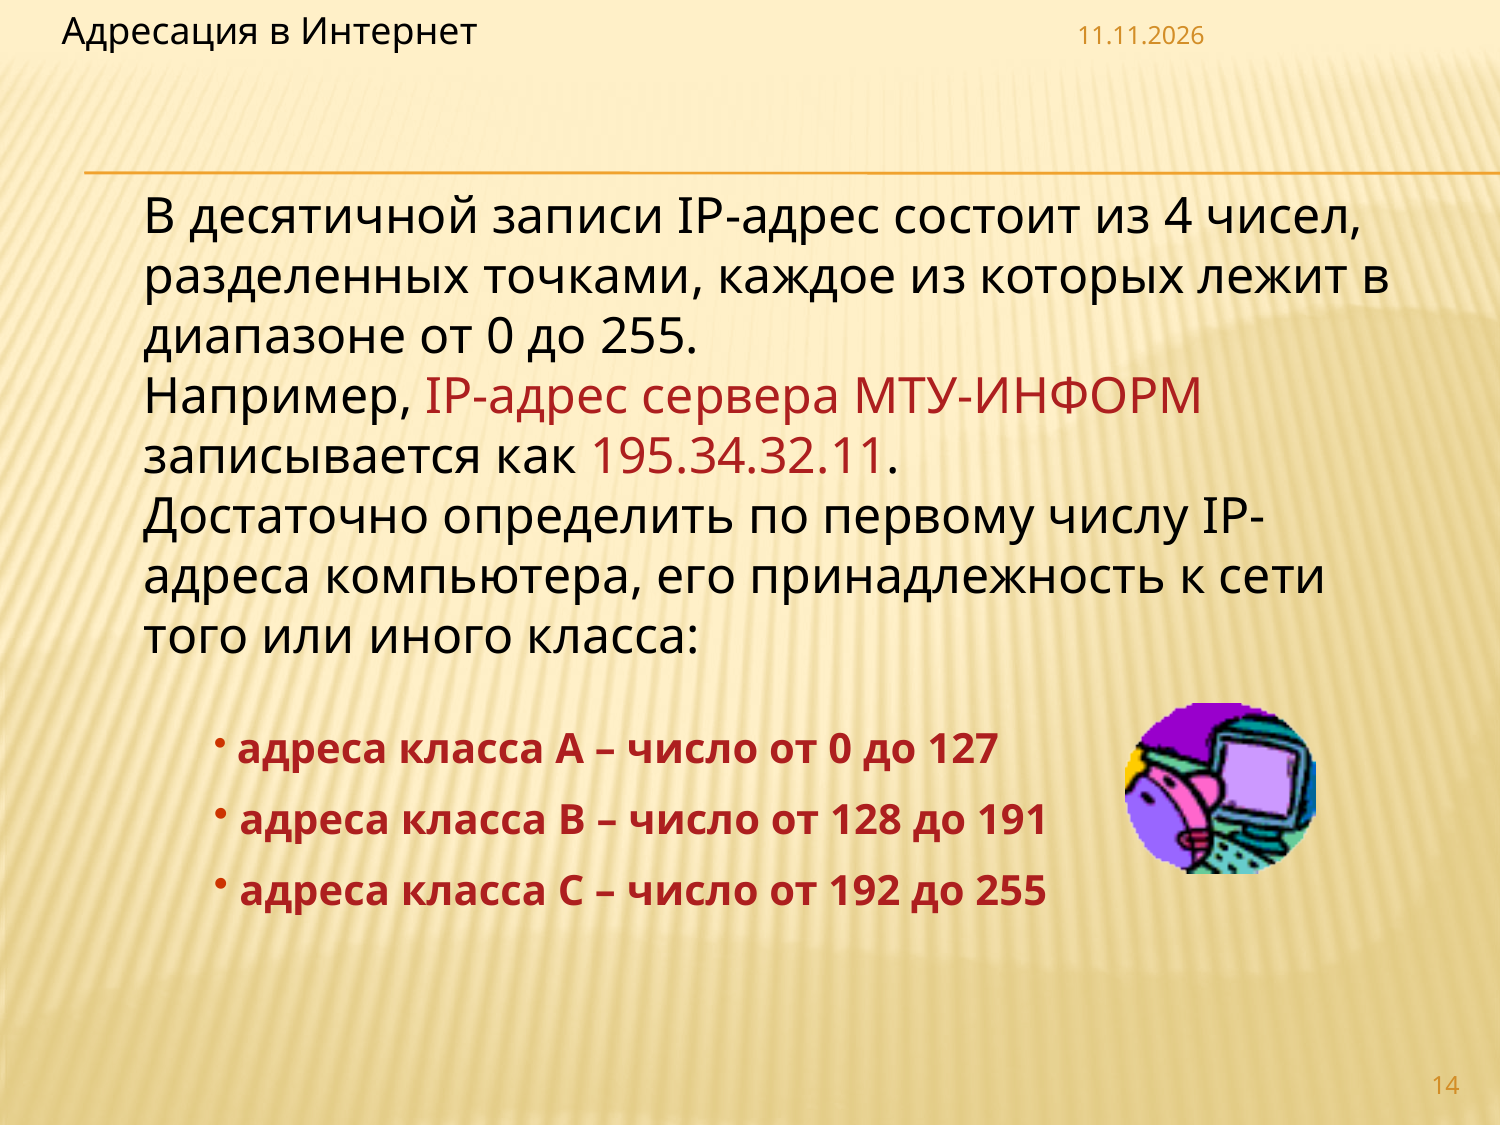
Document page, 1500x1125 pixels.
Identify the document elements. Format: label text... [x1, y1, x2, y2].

text_box адреса класса А – число от 0 до 127 адреса класса В – число от 128 до 191 адреса класса С – число от 192 до 255 [199, 716, 1387, 922]
slide_number 14 [1350, 1061, 1475, 1103]
picture [1124, 702, 1316, 874]
text_box В десятичной записи IP-адрес состоит из 4 чисел, разделенных точками, каждое из которых лежит в диапазоне от 0 до 255. Например, IP-адрес сервера МТУ-ИНФОРМ записывается как 195.34.32.11. Достаточно определить по первому числу IP-адреса компьютера, его принадлежность к сети того или иного класса: [128, 175, 1442, 716]
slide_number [1062, 12, 1475, 60]
text_box Адресация в Интернет [46, 0, 563, 60]
